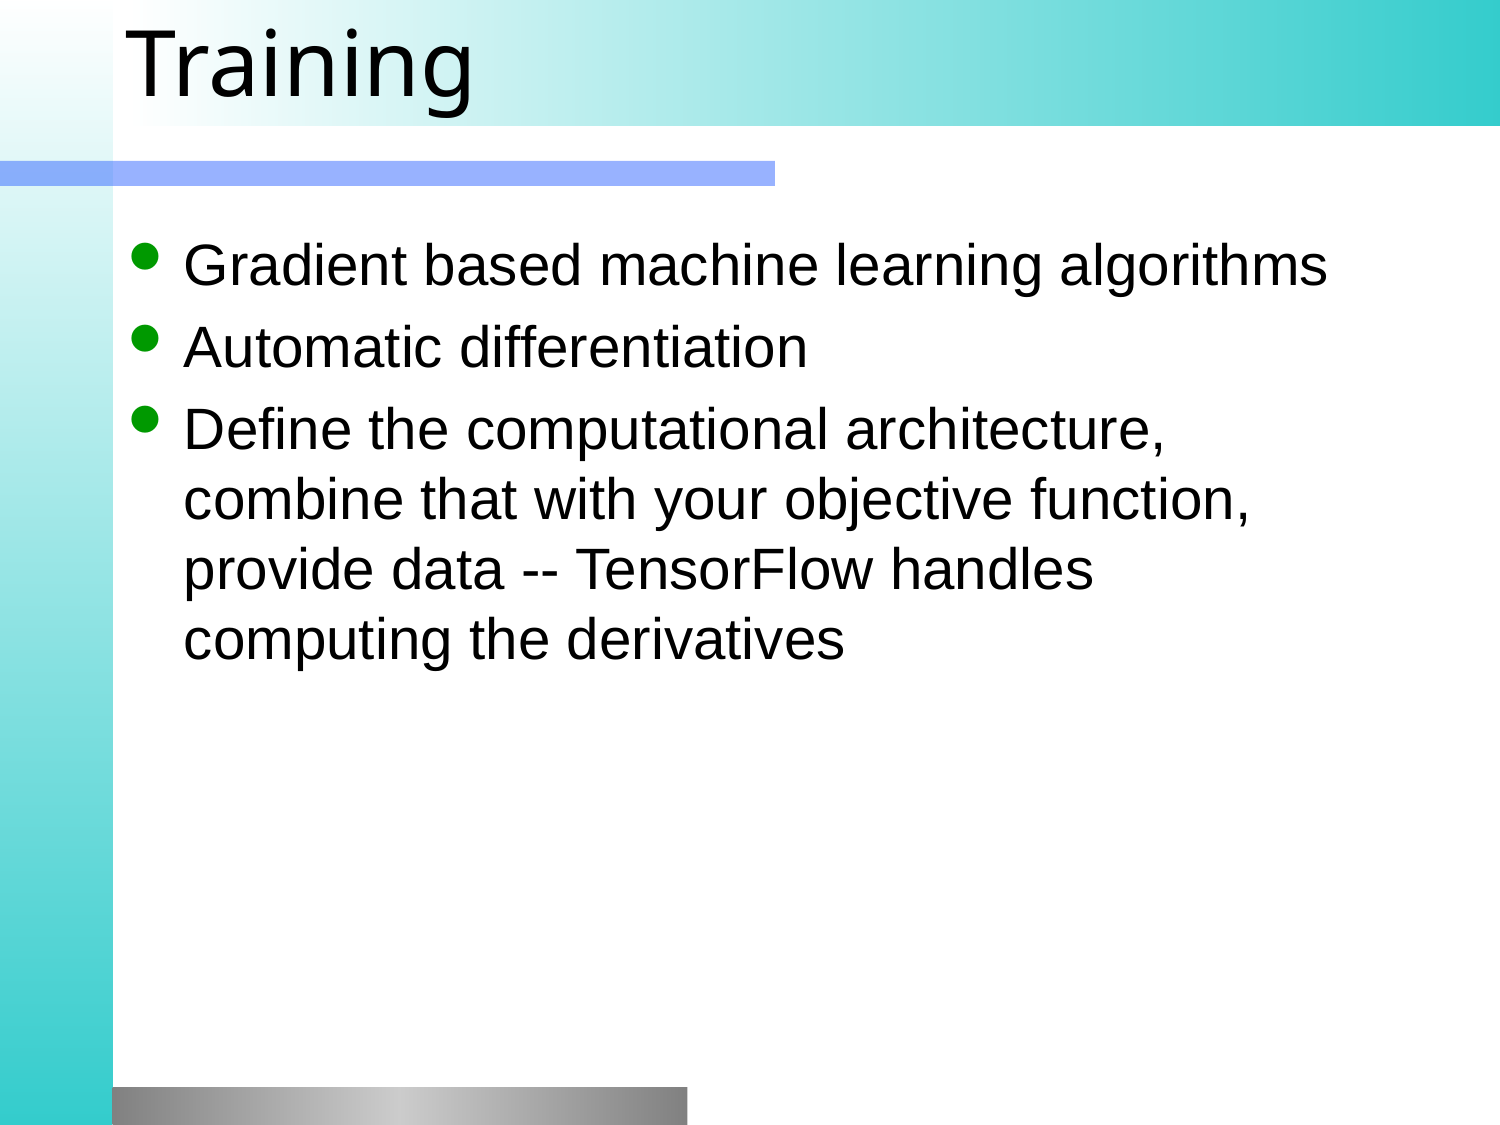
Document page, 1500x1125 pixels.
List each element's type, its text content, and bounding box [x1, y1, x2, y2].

title Training [110, 0, 1386, 121]
list Gradient based machine learning algorithms Automatic differentiation Define the computational architecture, combine that with your objective function, provide data -- TensorFlow handles computing the derivatives [112, 219, 1388, 1073]
